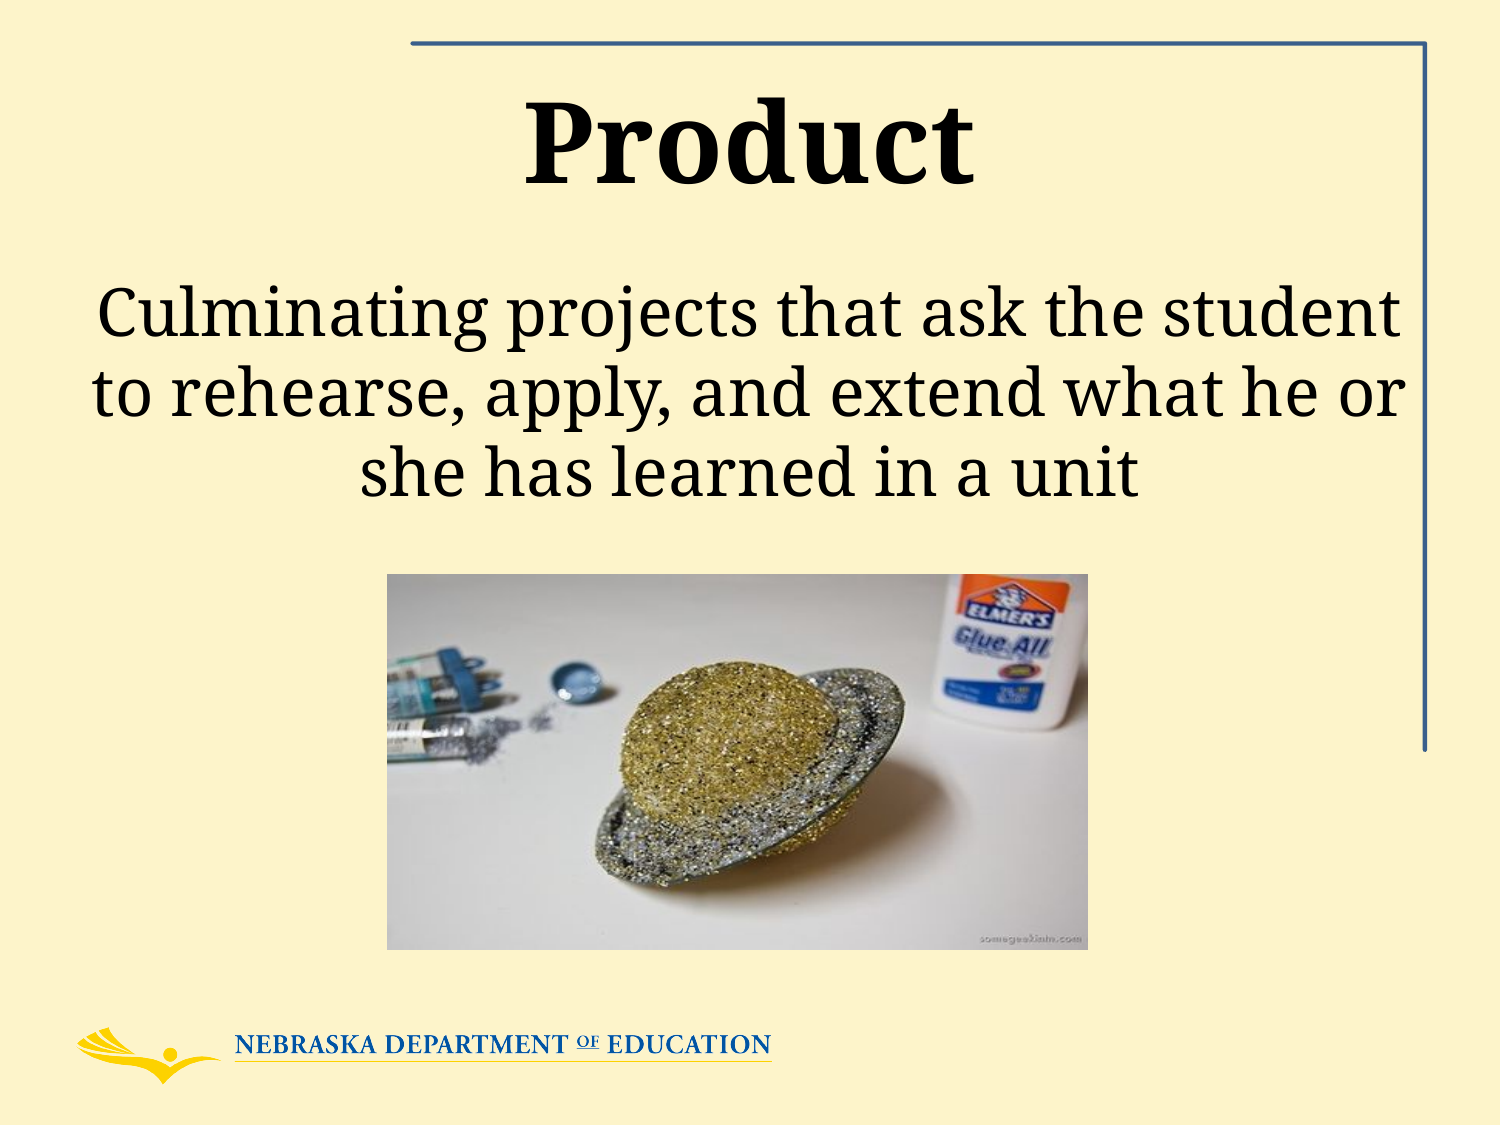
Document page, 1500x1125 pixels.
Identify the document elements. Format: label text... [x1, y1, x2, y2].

picture [387, 574, 1088, 951]
list Culminating projects that ask the student to rehearse, apply, and extend what he or she has learned in a unit [75, 262, 1425, 1005]
picture [75, 1024, 800, 1094]
title Product [75, 45, 1425, 233]
